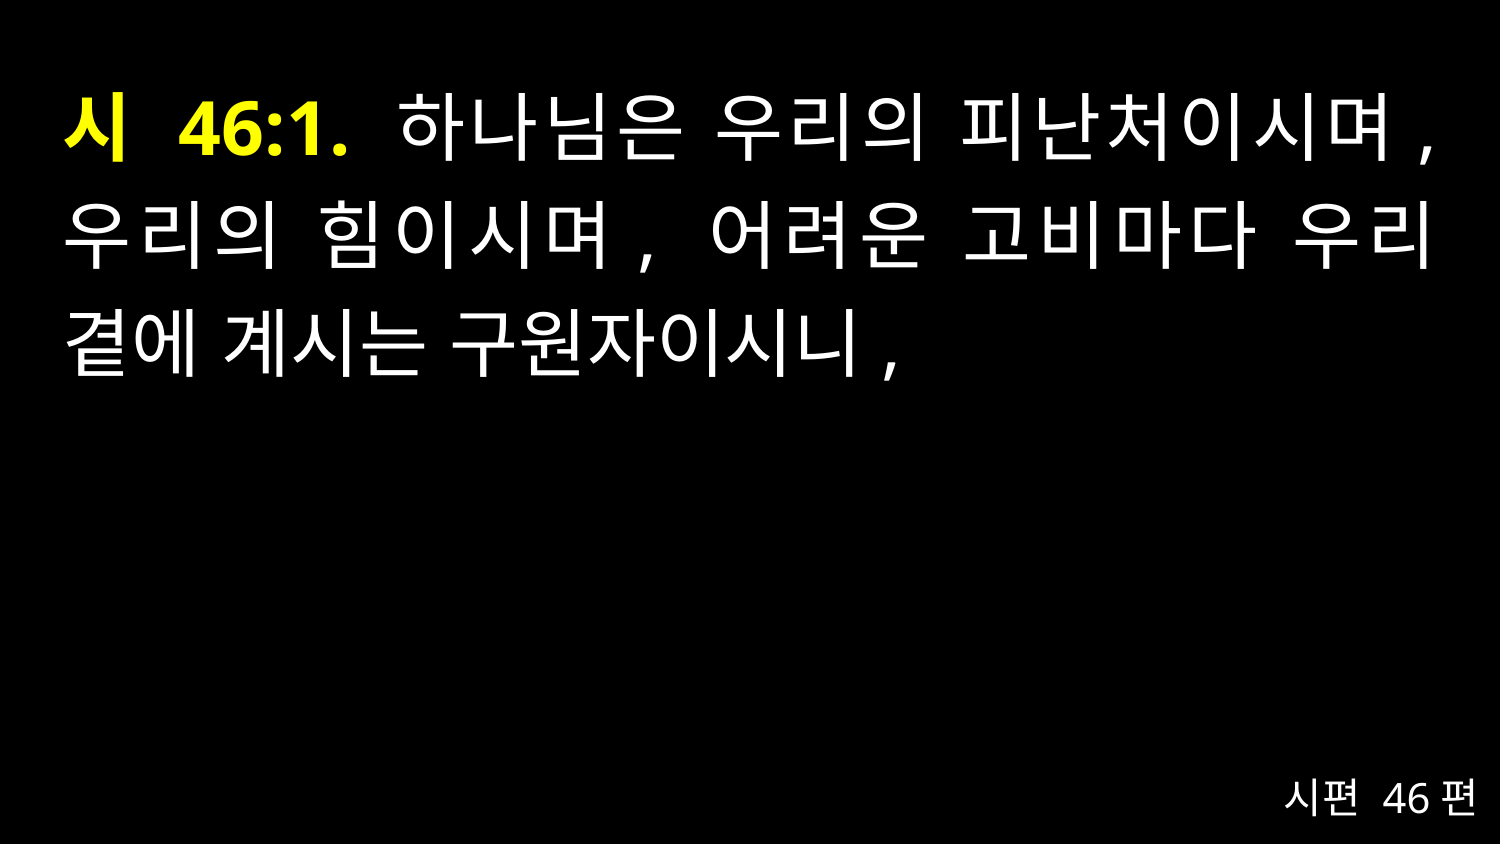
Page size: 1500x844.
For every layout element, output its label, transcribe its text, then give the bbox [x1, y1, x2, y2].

subtitle 시편 46편 [916, 770, 1500, 844]
title 시 46:1. 하나님은 우리의 피난처이시며, 우리의 힘이시며, 어려운 고비마다 우리 곁에 계시는 구원자이시니, [0, 0, 1500, 844]
